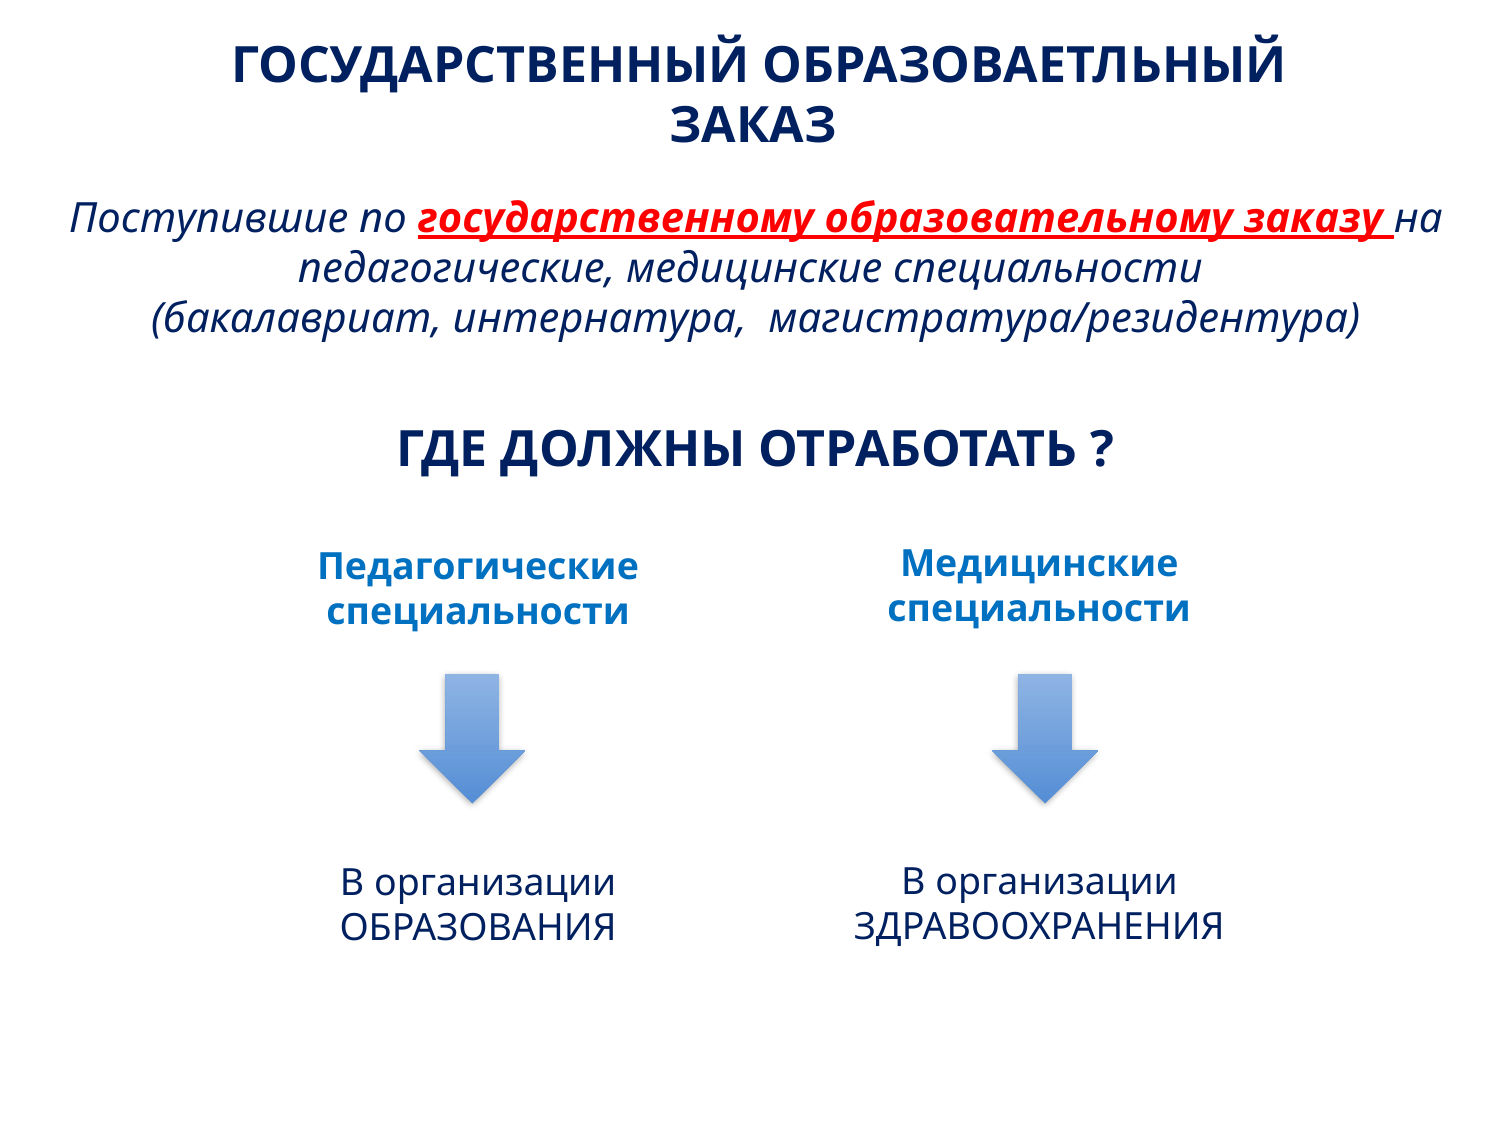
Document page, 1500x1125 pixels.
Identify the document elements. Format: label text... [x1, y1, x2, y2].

text_box [419, 673, 526, 804]
text_box ГОСУДАРСТВЕННЫЙ ОБРАЗОВАЕТЛЬНЫЙ ЗАКАЗ [138, 25, 1368, 160]
text_box [992, 673, 1099, 804]
text_box В организации ОБРАЗОВАНИЯ [289, 850, 668, 956]
text_box Медицинские специальности [850, 531, 1229, 637]
text_box Педагогические специальности [289, 534, 668, 640]
text_box ГДЕ ДОЛЖНЫ ОТРАБОТАТЬ ? [381, 408, 1143, 484]
text_box Поступившие по государственному образовательному заказу на педагогические, медицинские специальности (бакалавриат, интернатура, магистратура/резидентура) [53, 183, 1459, 349]
text_box В организации ЗДРАВООХРАНЕНИЯ [820, 849, 1258, 954]
